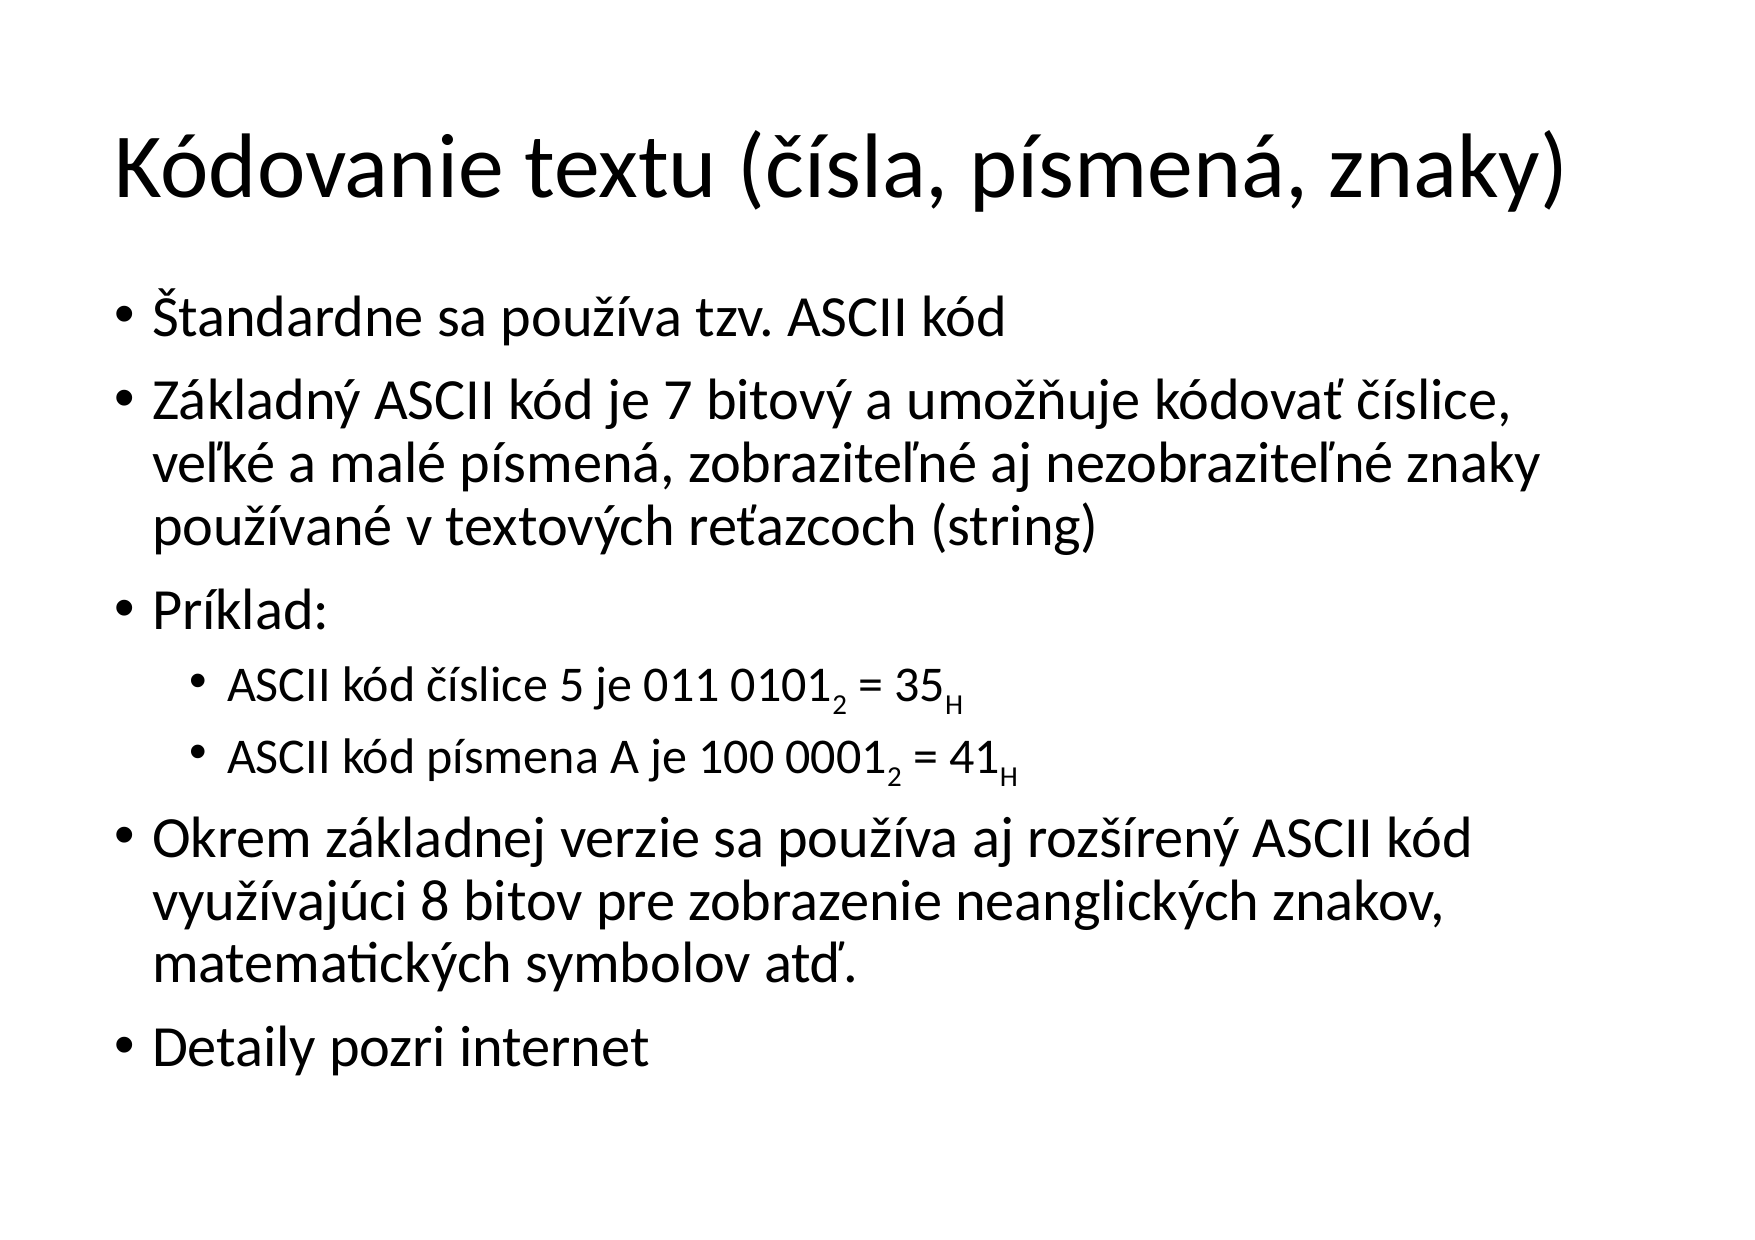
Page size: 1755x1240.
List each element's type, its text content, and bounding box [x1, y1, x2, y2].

list Štandardne sa používa tzv. ASCII kód Základný ASCII kód je 7 bitový a umožňuje kódovať číslice, veľké a malé písmená, zobraziteľné aj nezobraziteľné znaky používané v textových reťazcoch (string) Príklad: ASCII kód číslice 5 je 011 01012 = 35H ASCII kód písmena A je 100 00012 = 41H Okrem základnej verzie sa používa aj rozšírený ASCII kód využívajúci 8 bitov pre zobrazenie neanglických znakov, matematických symbolov atď. Detaily pozri internet [114, 285, 1640, 1145]
title Kódovanie textu (čísla, písmená, znaky) [114, 117, 1640, 285]
